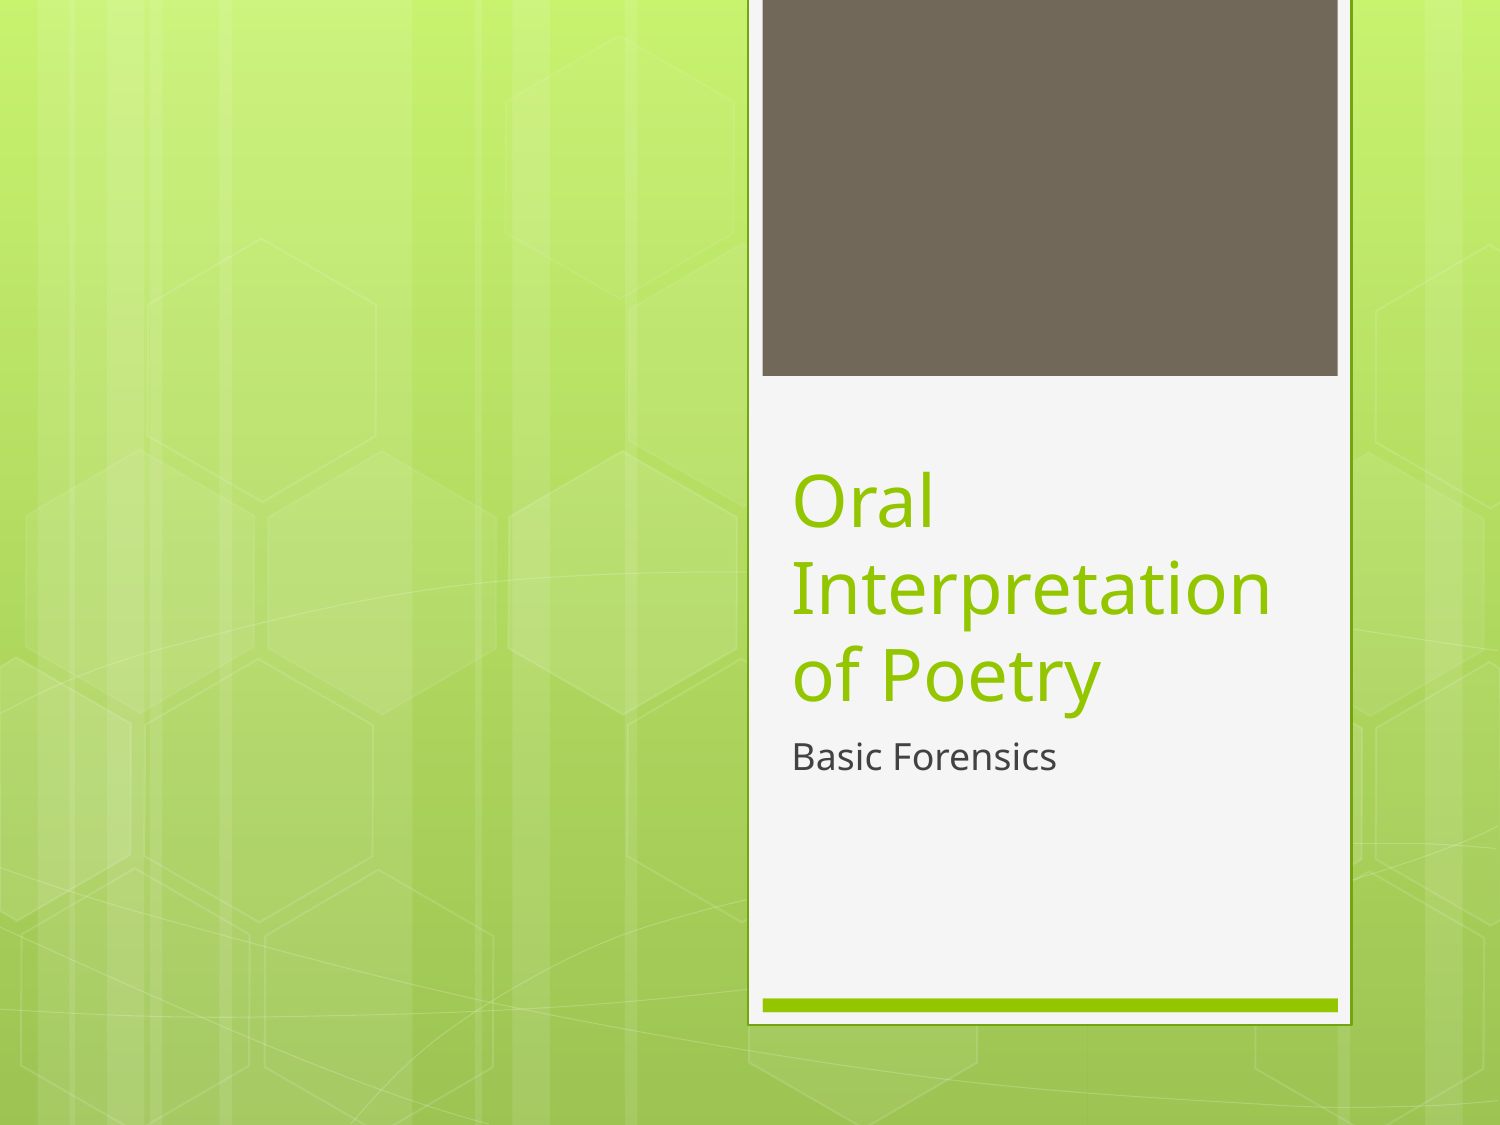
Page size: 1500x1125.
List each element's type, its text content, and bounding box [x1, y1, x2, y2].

subtitle Basic Forensics [776, 725, 1320, 933]
title Oral Interpretation of Poetry [776, 444, 1320, 724]
